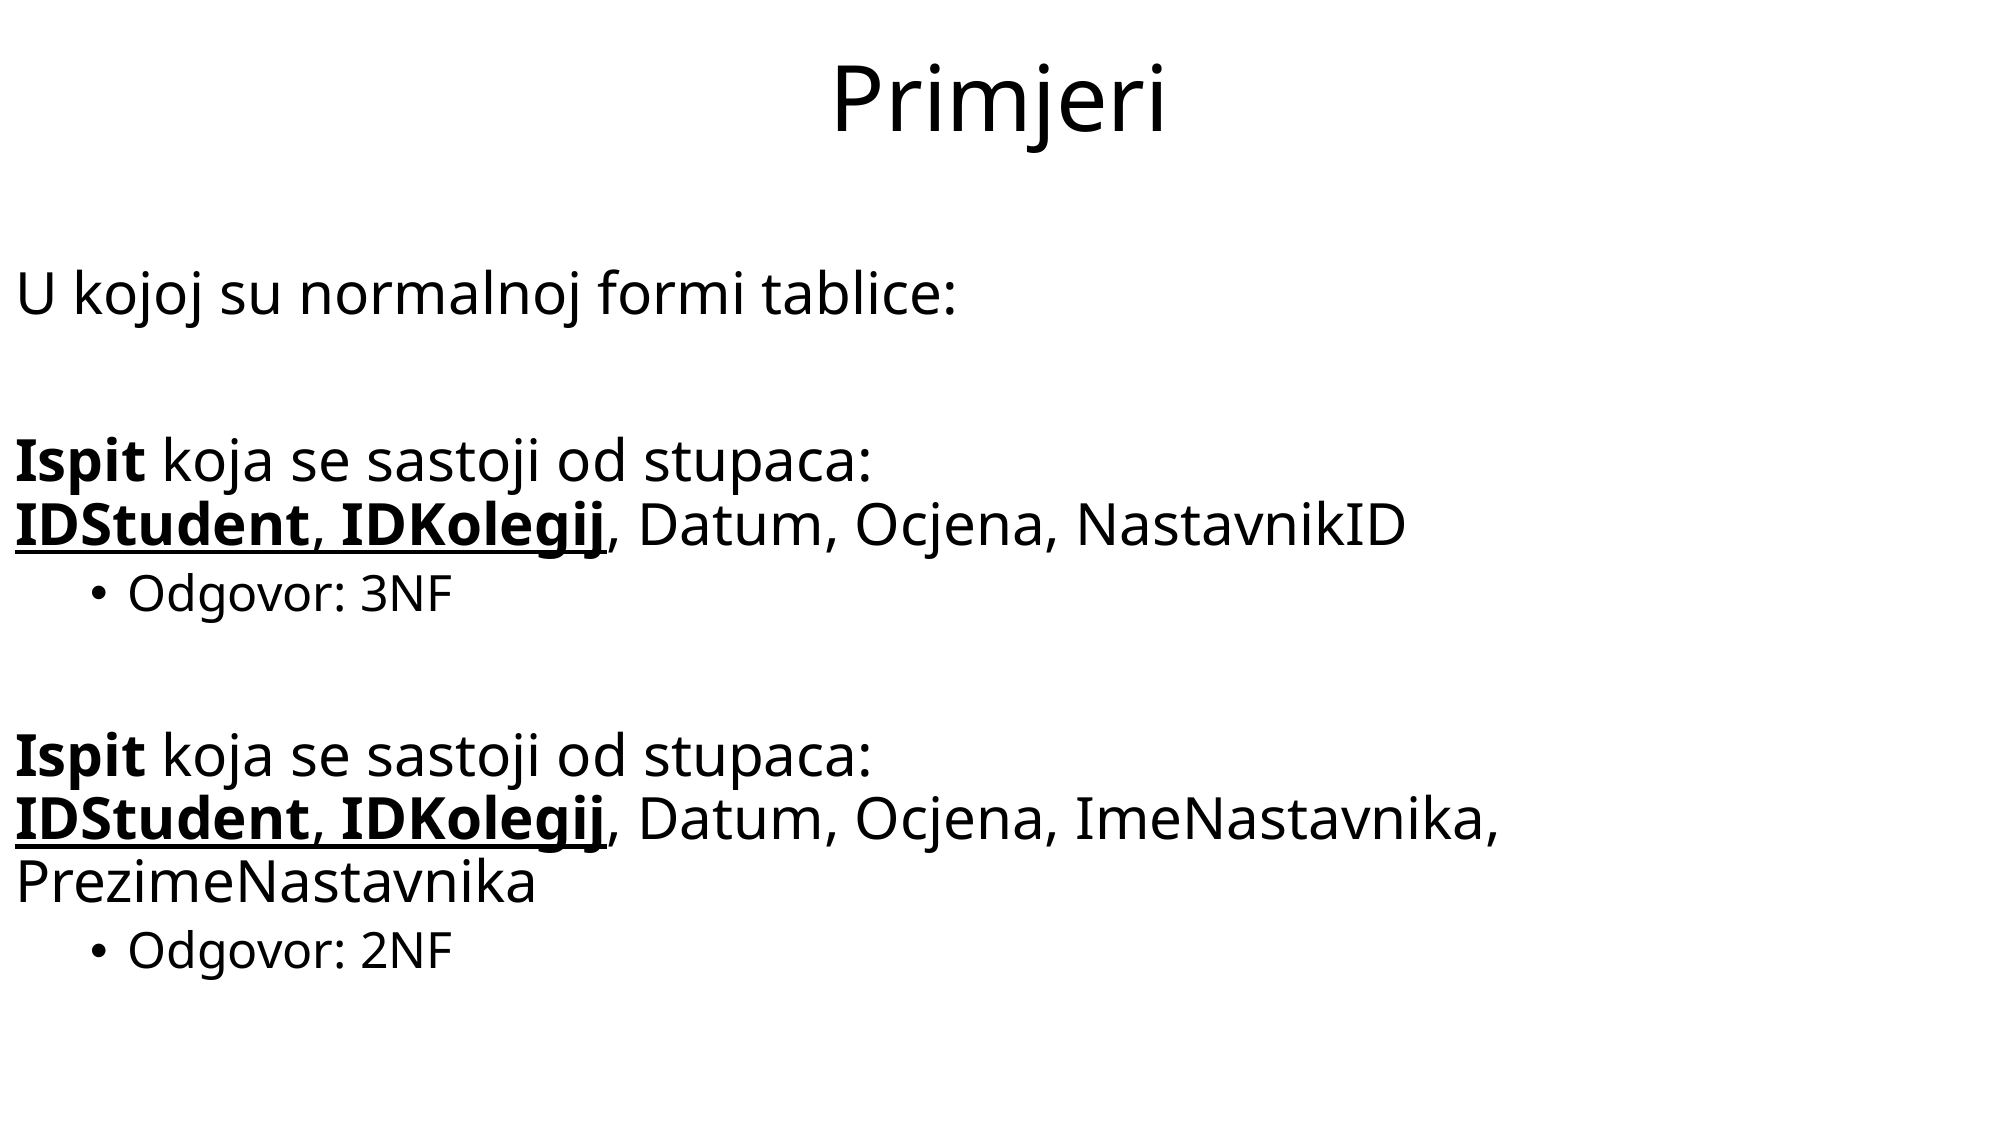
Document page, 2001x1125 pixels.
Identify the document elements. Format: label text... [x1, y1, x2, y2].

list U kojoj su normalnoj formi tablice: Ispit koja se sastoji od stupaca: IDStudent, IDKolegij, Datum, Ocjena, NastavnikID Odgovor: 3NF Ispit koja se sastoji od stupaca: IDStudent, IDKolegij, Datum, Ocjena, ImeNastavnika, PrezimeNastavnika Odgovor: 2NF [0, 256, 2000, 1014]
title Primjeri [0, 3, 2000, 200]
